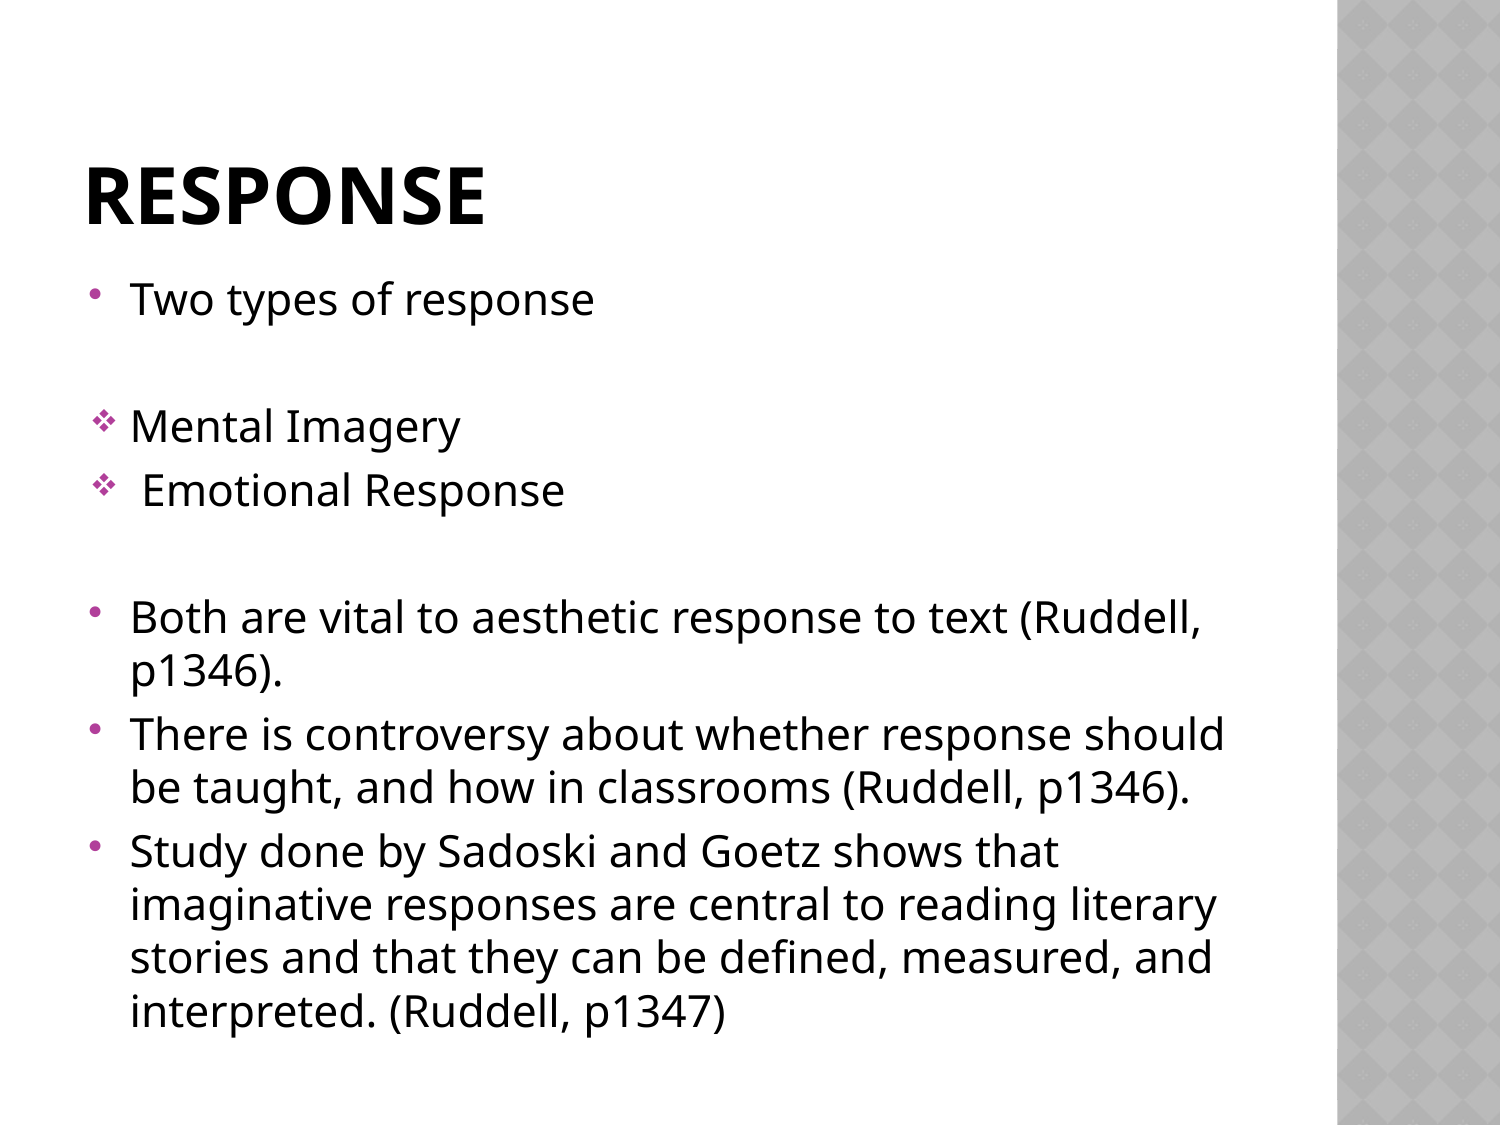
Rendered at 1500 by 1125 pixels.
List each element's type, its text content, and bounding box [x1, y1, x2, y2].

title Response [75, 52, 1263, 240]
list Two types of response Mental Imagery Emotional Response Both are vital to aesthetic response to text (Ruddell, p1346). There is controversy about whether response should be taught, and how in classrooms (Ruddell, p1346). Study done by Sadoski and Goetz shows that imaginative responses are central to reading literary stories and that they can be defined, measured, and interpreted. (Ruddell, p1347) [75, 264, 1263, 1059]
